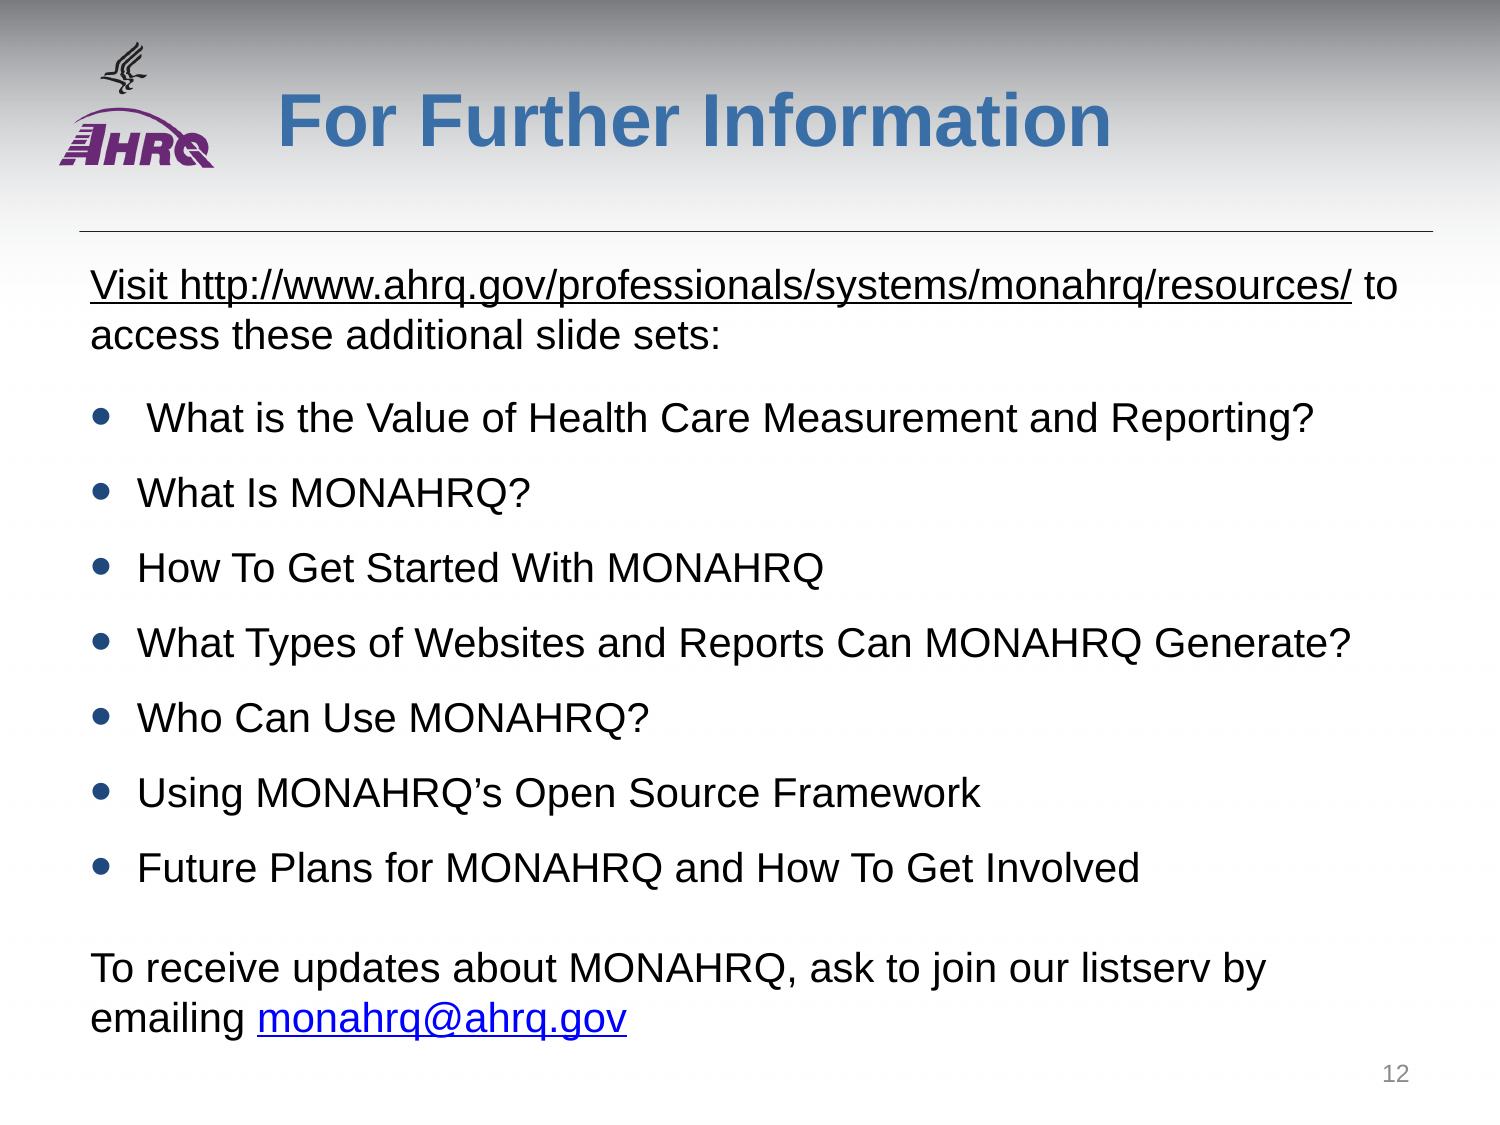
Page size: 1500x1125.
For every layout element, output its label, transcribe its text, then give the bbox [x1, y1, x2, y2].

list Visit http://www.ahrq.gov/professionals/systems/monahrq/resources/ to access these additional slide sets: What is the Value of Health Care Measurement and Reporting? What Is MONAHRQ? How To Get Started With MONAHRQ What Types of Websites and Reports Can MONAHRQ Generate? Who Can Use MONAHRQ? Using MONAHRQ’s Open Source Framework Future Plans for MONAHRQ and How To Get Involved To receive updates about MONAHRQ, ask to join our listserv by emailing monahrq@ahrq.gov [75, 249, 1425, 1005]
slide_number 12 [1074, 1042, 1425, 1103]
picture [0, 0, 1500, 1125]
title For Further Information [262, 45, 1425, 188]
